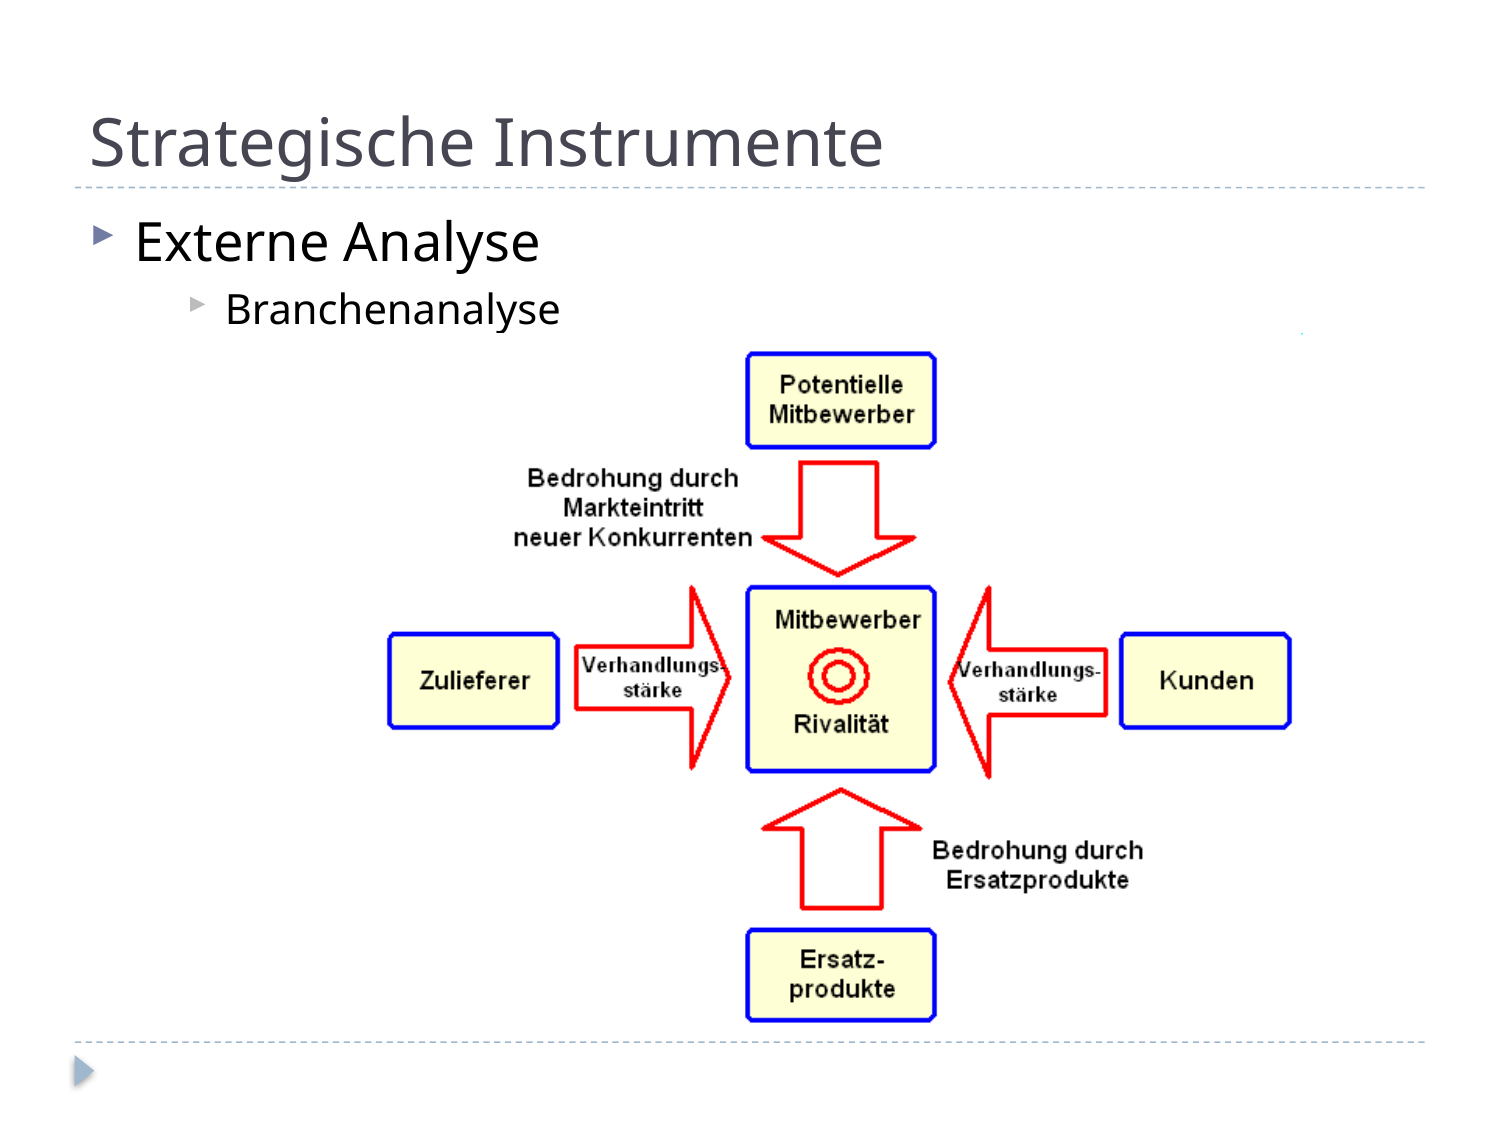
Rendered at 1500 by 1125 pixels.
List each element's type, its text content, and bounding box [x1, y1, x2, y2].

list Externe Analyse Branchenanalyse [75, 200, 1425, 1006]
picture [374, 332, 1304, 1040]
title Strategische Instrumente [75, 24, 1425, 188]
